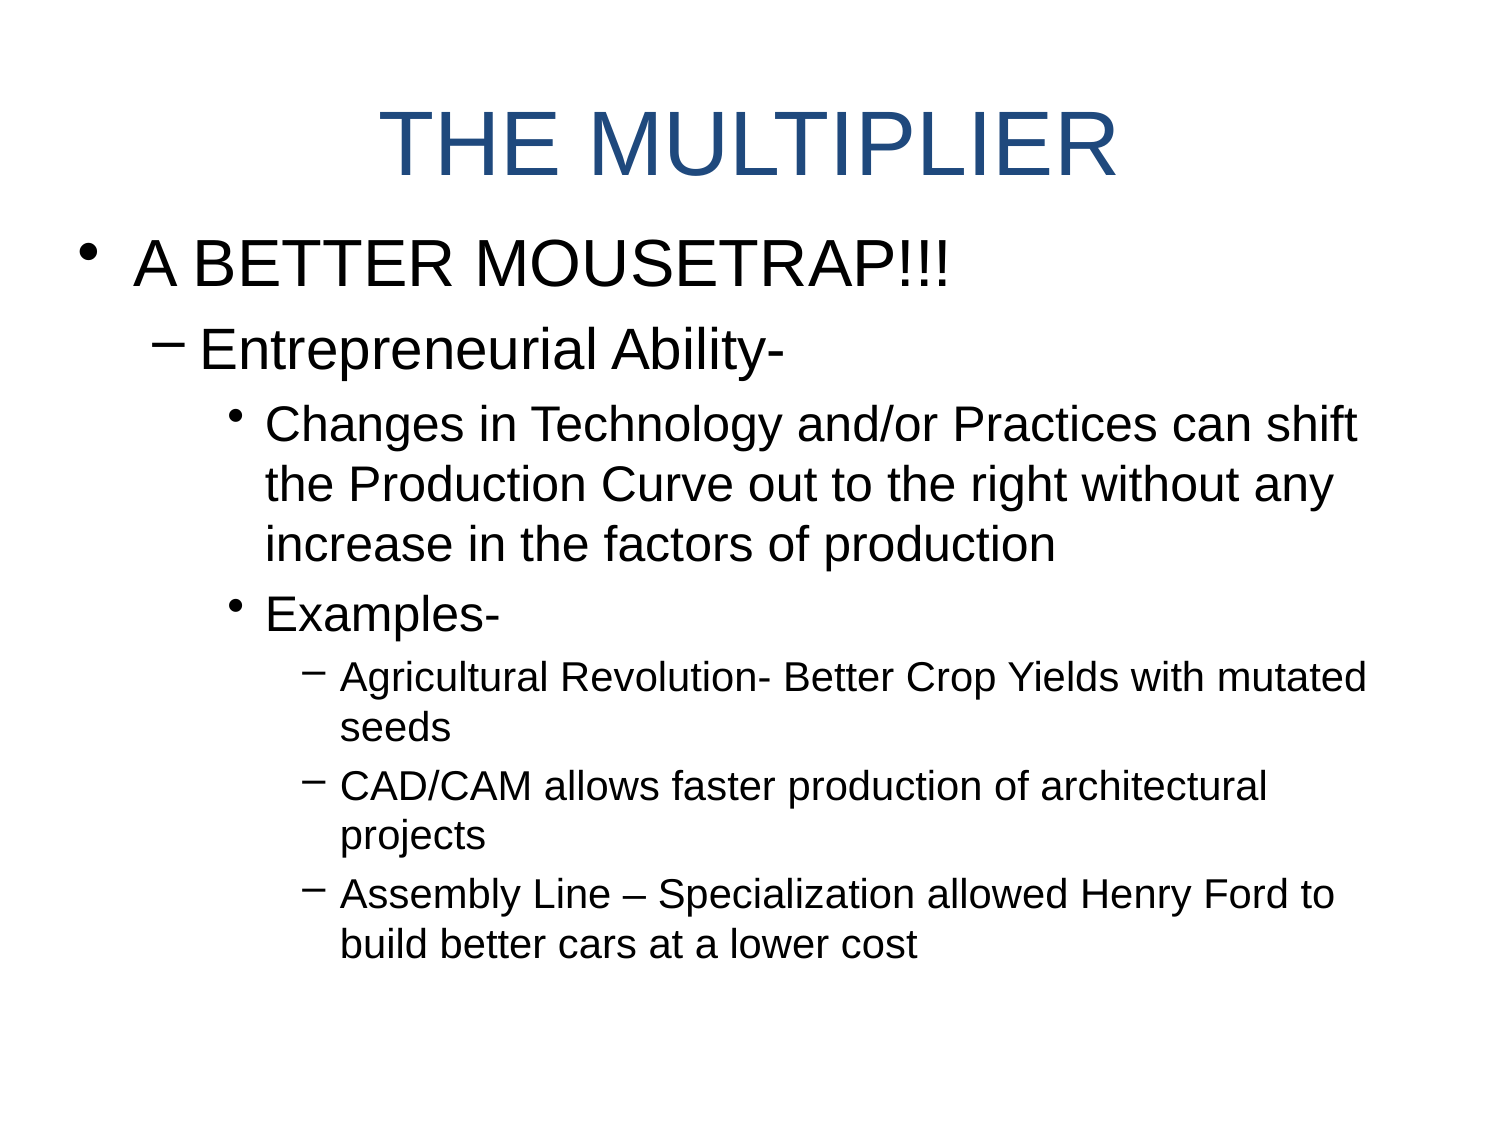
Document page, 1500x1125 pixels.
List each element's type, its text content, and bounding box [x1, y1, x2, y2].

list A BETTER MOUSETRAP!!! Entrepreneurial Ability- Changes in Technology and/or Practices can shift the Production Curve out to the right without any increase in the factors of production Examples- Agricultural Revolution- Better Crop Yields with mutated seeds CAD/CAM allows faster production of architectural projects Assembly Line – Specialization allowed Henry Ford to build better cars at a lower cost [62, 212, 1425, 1000]
title THE MULTIPLIER [75, 45, 1425, 212]
